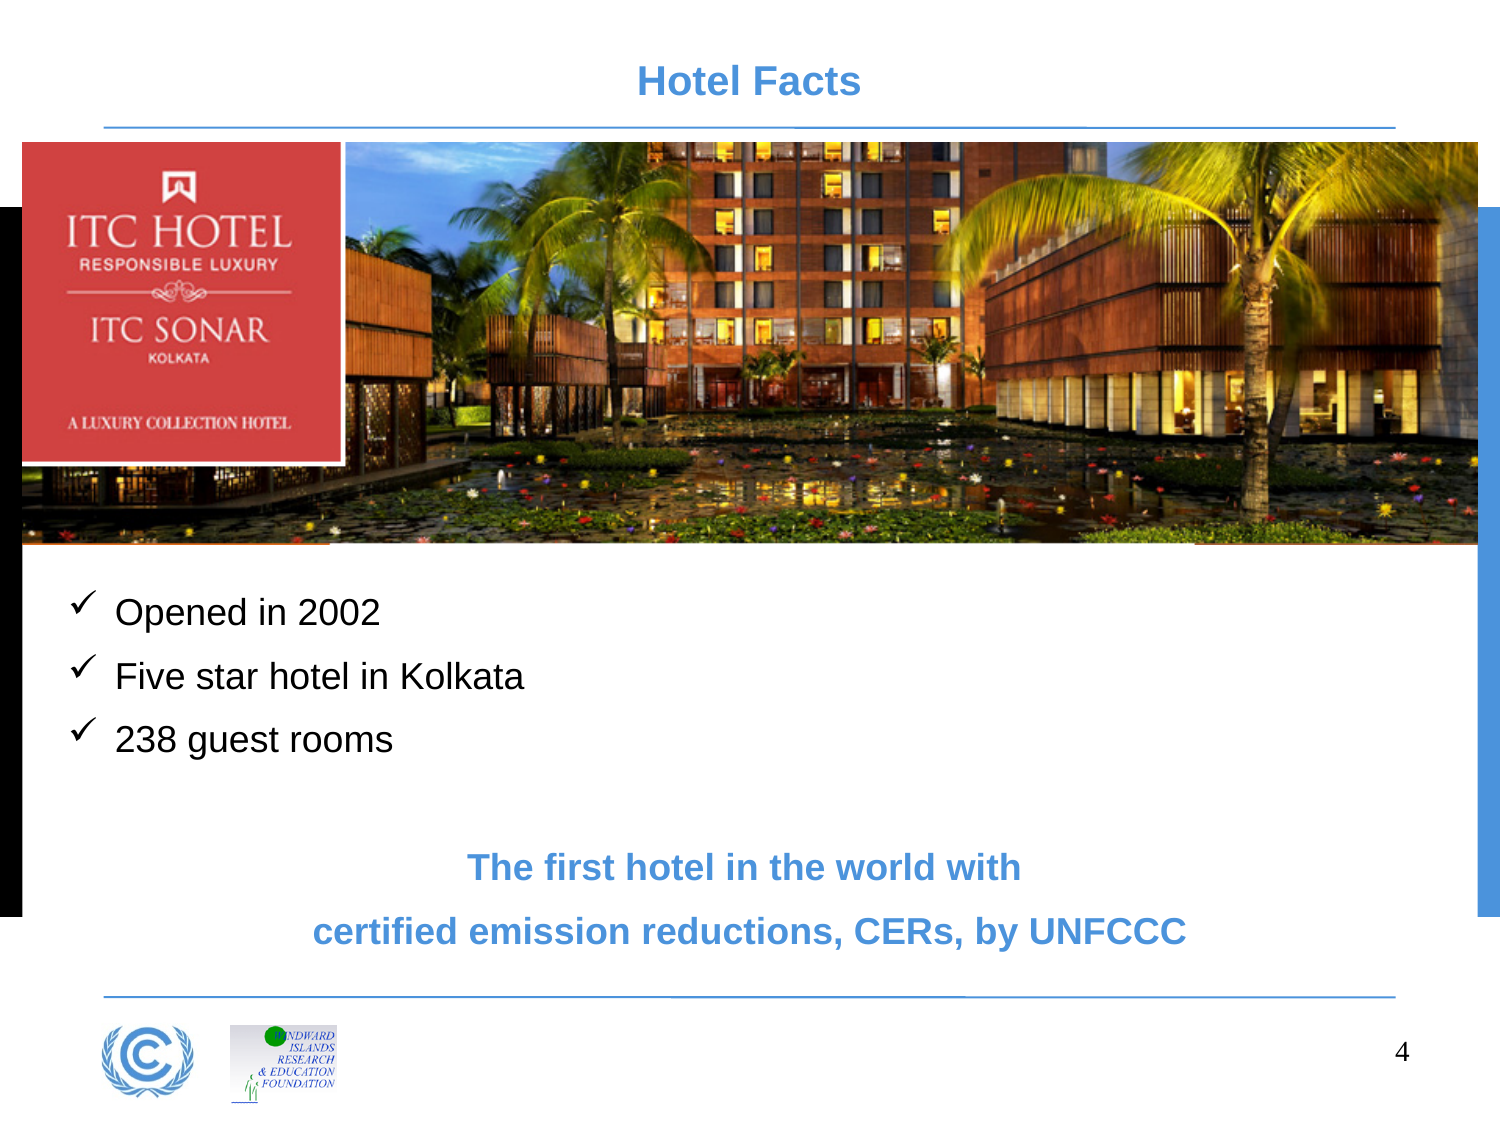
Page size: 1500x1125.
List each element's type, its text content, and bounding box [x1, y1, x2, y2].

text_box Opened in 2002 Five star hotel in Kolkata 238 guest rooms The first hotel in the world with certified emission reductions, CERs, by UNFCCC [53, 580, 1447, 960]
picture [22, 142, 1478, 545]
picture [230, 1025, 337, 1105]
slide_number 4 [1222, 1024, 1425, 1103]
title Hotel Facts [104, 62, 1396, 114]
picture [101, 1001, 209, 1109]
